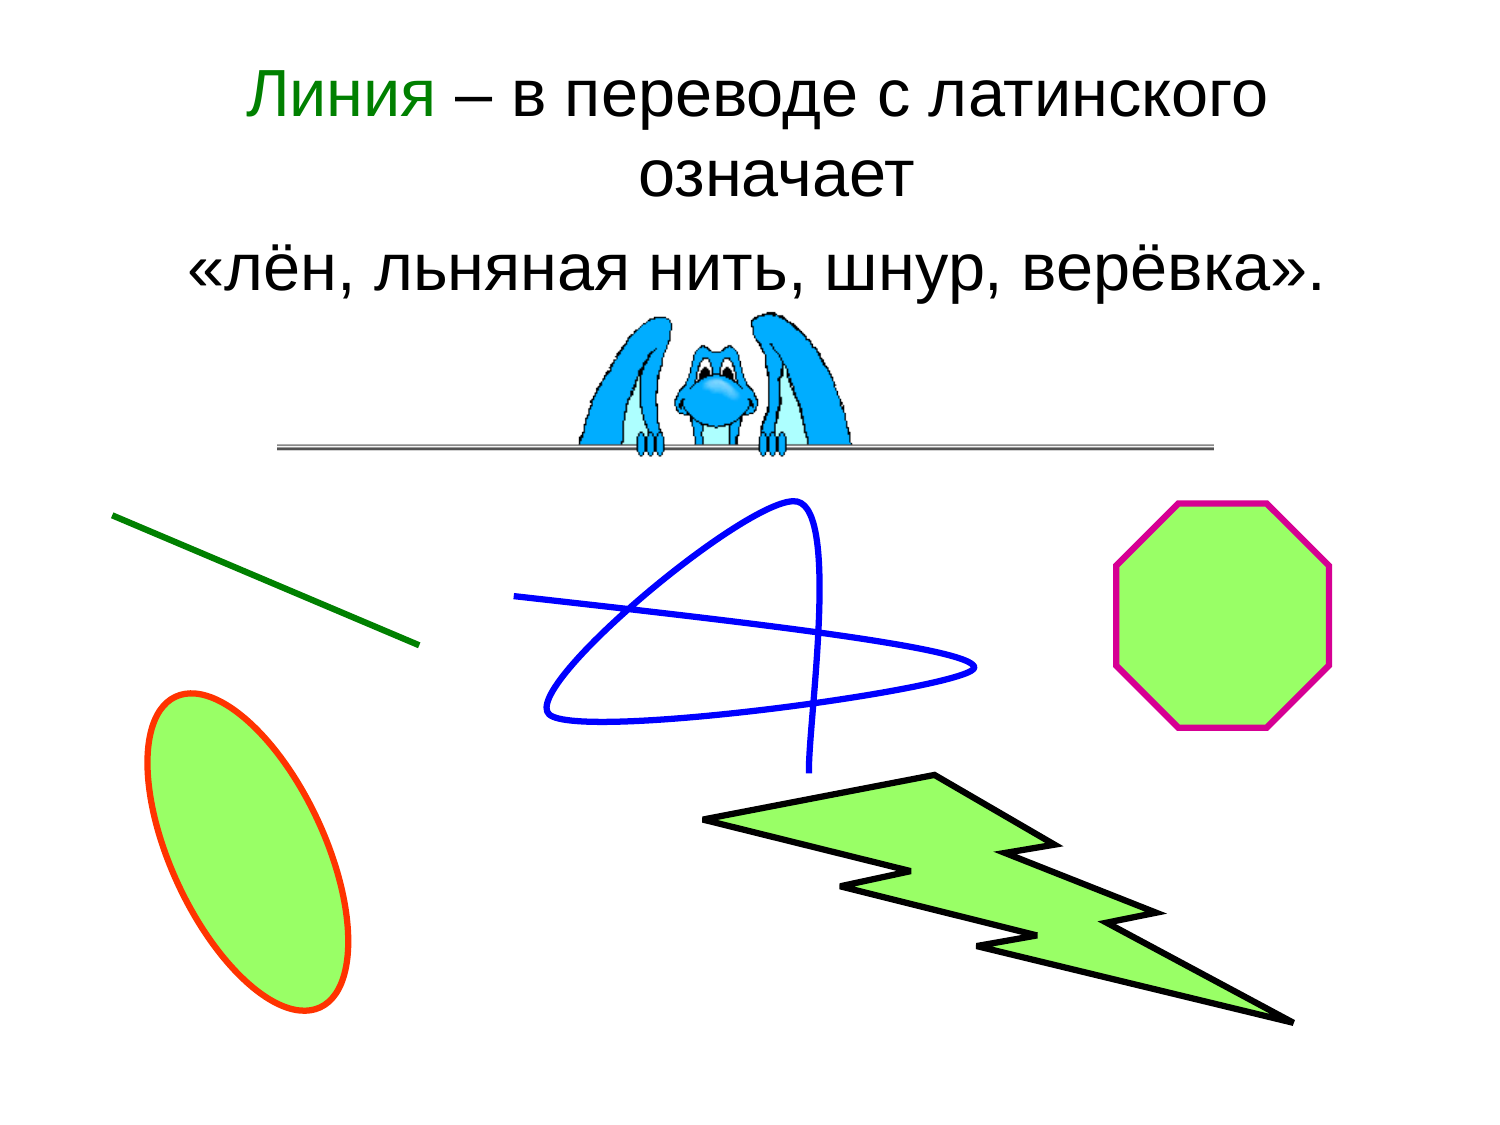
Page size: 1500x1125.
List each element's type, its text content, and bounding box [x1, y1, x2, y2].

text_box [147, 693, 349, 1011]
list Линия – в переводе с латинского означает «лён, льняная нить, шнур, верёвка». [88, 42, 1427, 998]
text_box [1116, 503, 1329, 728]
picture [277, 290, 1214, 465]
text_box [702, 774, 1294, 1023]
text_box [513, 501, 975, 774]
